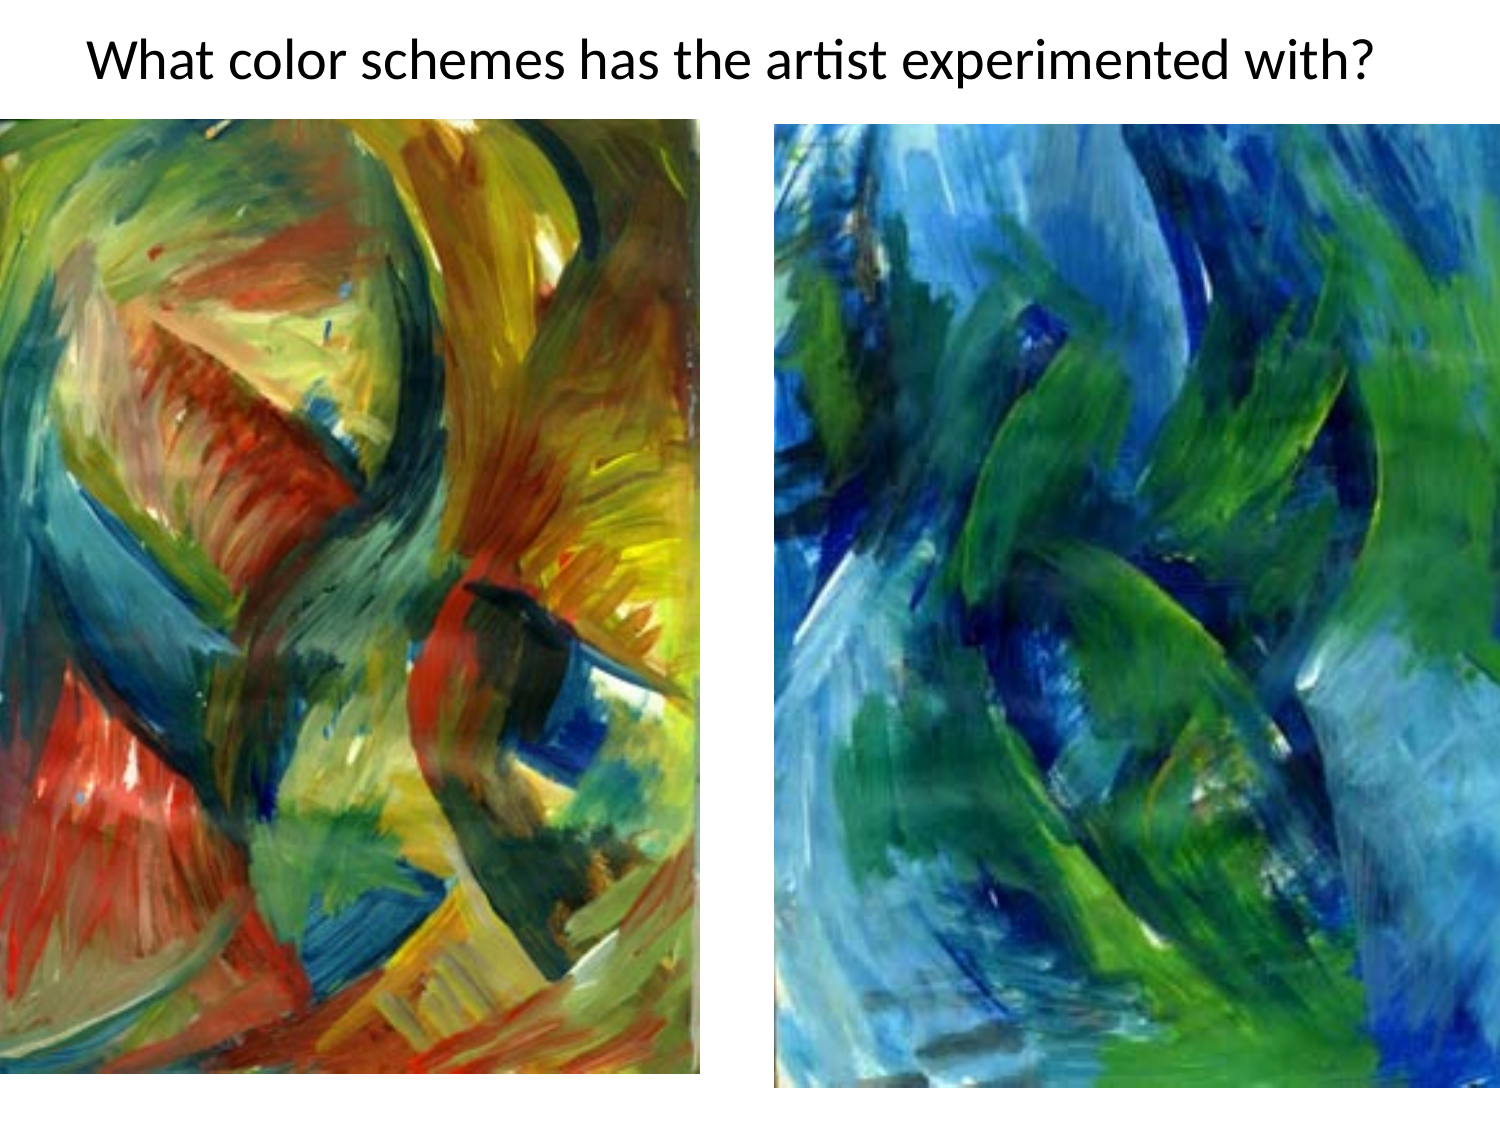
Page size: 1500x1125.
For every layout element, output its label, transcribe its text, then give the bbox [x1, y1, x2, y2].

picture [0, 118, 701, 1074]
picture [774, 124, 1500, 1088]
title What color schemes has the artist experimented with? [0, 0, 1450, 113]
